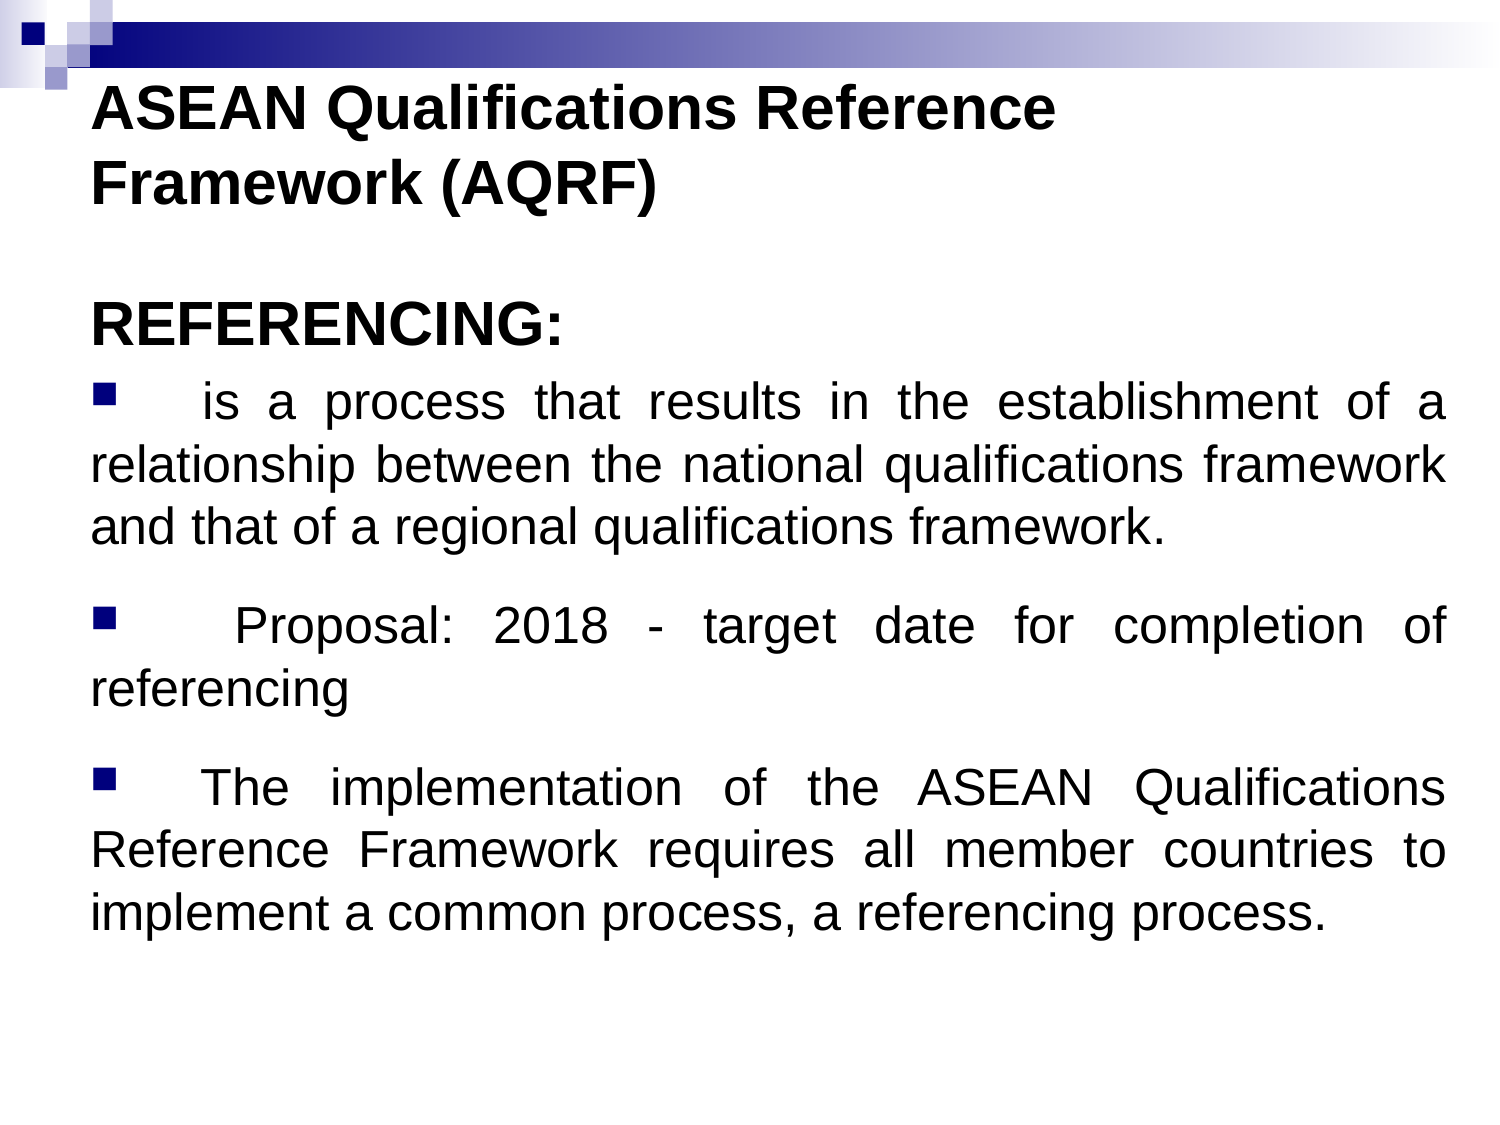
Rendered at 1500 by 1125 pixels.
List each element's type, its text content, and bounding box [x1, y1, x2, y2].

list REFERENCING: is a process that results in the establishment of a relationship between the national qualifications framework and that of a regional qualifications framework. Proposal: 2018 - target date for completion of referencing The implementation of the ASEAN Qualifications Reference Framework requires all member countries to implement a common process, a referencing process. [74, 274, 1463, 1125]
title ASEAN Qualifications Reference Framework (AQRF) [74, 0, 1426, 226]
